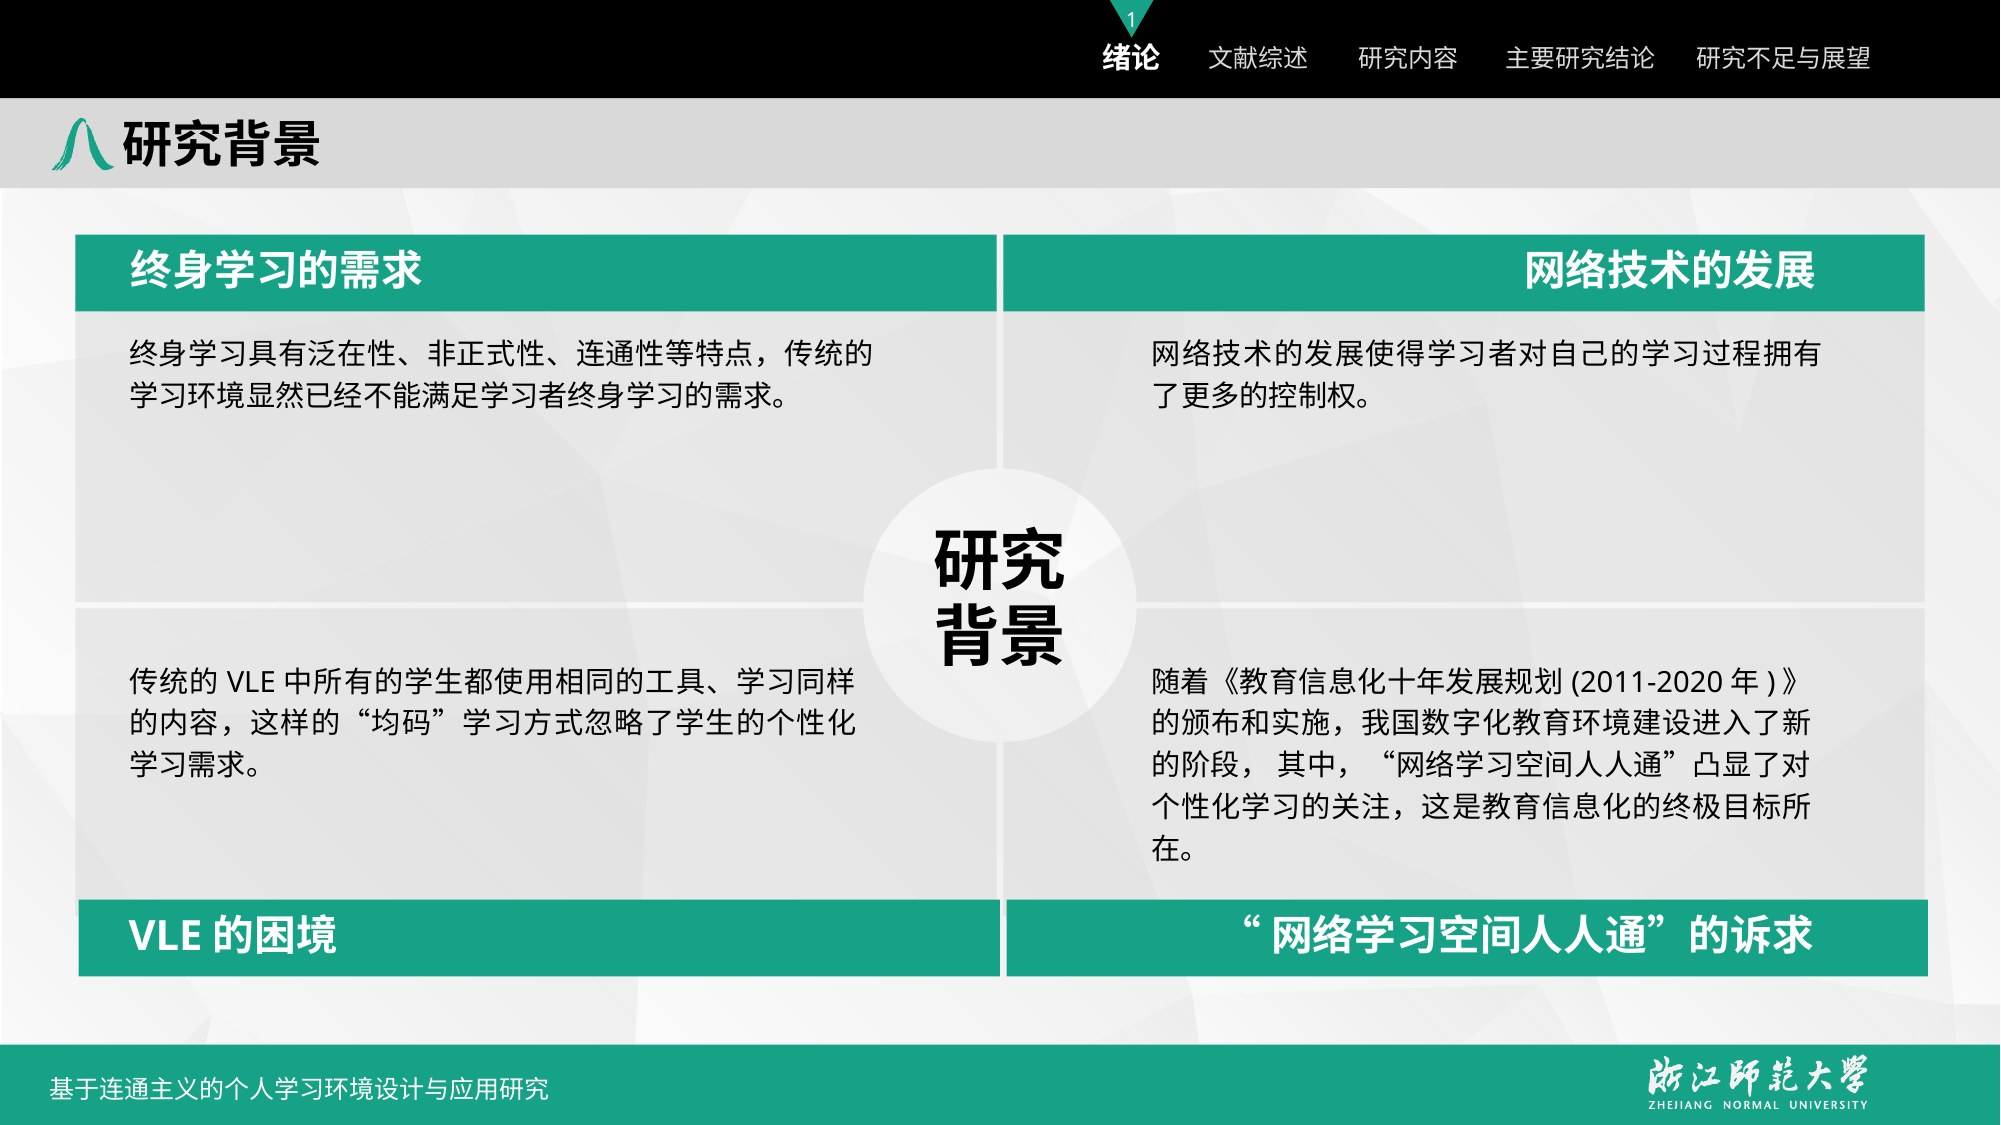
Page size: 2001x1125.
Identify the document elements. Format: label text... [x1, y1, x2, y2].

picture [0, 0, 2001, 1125]
text_box 研究 背景 [863, 468, 1137, 742]
text_box VLE的困境 [78, 899, 1000, 977]
text_box 网络技术的发展使得学习者对自己的学习过程拥有了更多的控制权。 [1137, 320, 1839, 420]
list 研究背景 [107, 111, 746, 183]
text_box [75, 608, 997, 916]
text_box [1003, 608, 1925, 916]
text_box [75, 312, 997, 603]
text_box [1003, 312, 1925, 603]
text_box 传统的VLE中所有的学生都使用相同的工具、学习同样的内容，这样的“均码”学习方式忽略了学生的个性化学习需求。 [114, 648, 872, 790]
text_box 终身学习具有泛在性、非正式性、连通性等特点，传统的学习环境显然已经不能满足学习者终身学习的需求。 [114, 320, 889, 420]
text_box “网络学习空间人人通”的诉求AAA [1006, 899, 1928, 977]
text_box 随着《教育信息化十年发展规划(2011-2020年)》的颁布和实施，我国数字化教育环境建设进入了新的阶段， 其中，“网络学习空间人人通”凸显了对个性化学习的关注，这是教育信息化的终极目标所在。 [1136, 648, 1827, 873]
text_box 终身学习的需求 [75, 234, 997, 312]
text_box 网络技术的发展ABC [1003, 234, 1925, 312]
